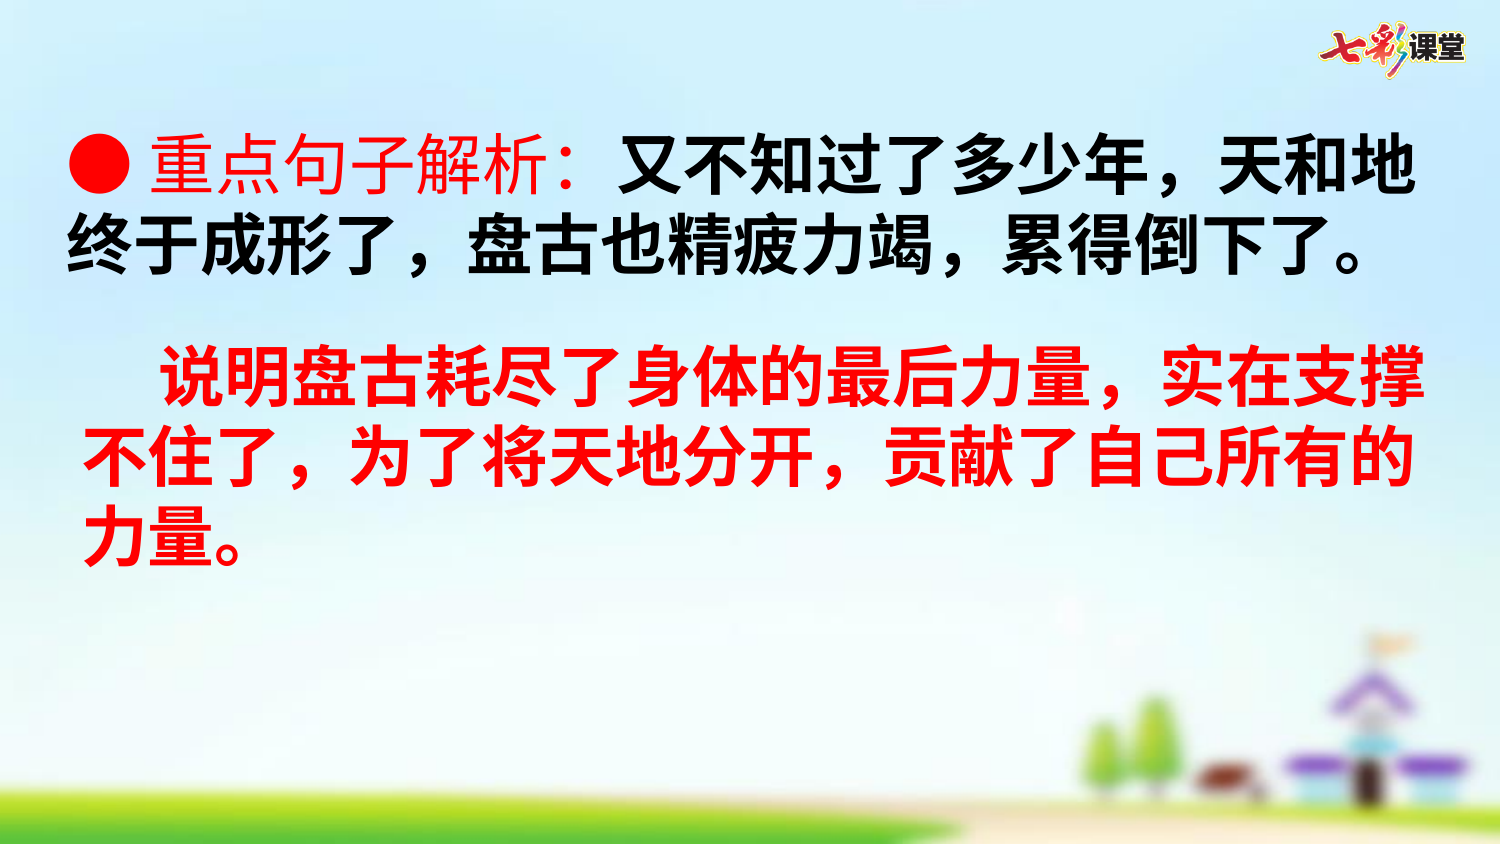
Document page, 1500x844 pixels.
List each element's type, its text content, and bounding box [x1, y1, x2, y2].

picture [0, 0, 1500, 844]
text_box 说明盘古耗尽了身体的最后力量，实在支撑不住了，为了将天地分开，贡献了自己所有的力量。 [66, 327, 1459, 582]
text_box ●重点句子解析：又不知过了多少年，天和地终于成形了，盘古也精疲力竭，累得倒下了。 [51, 115, 1436, 290]
